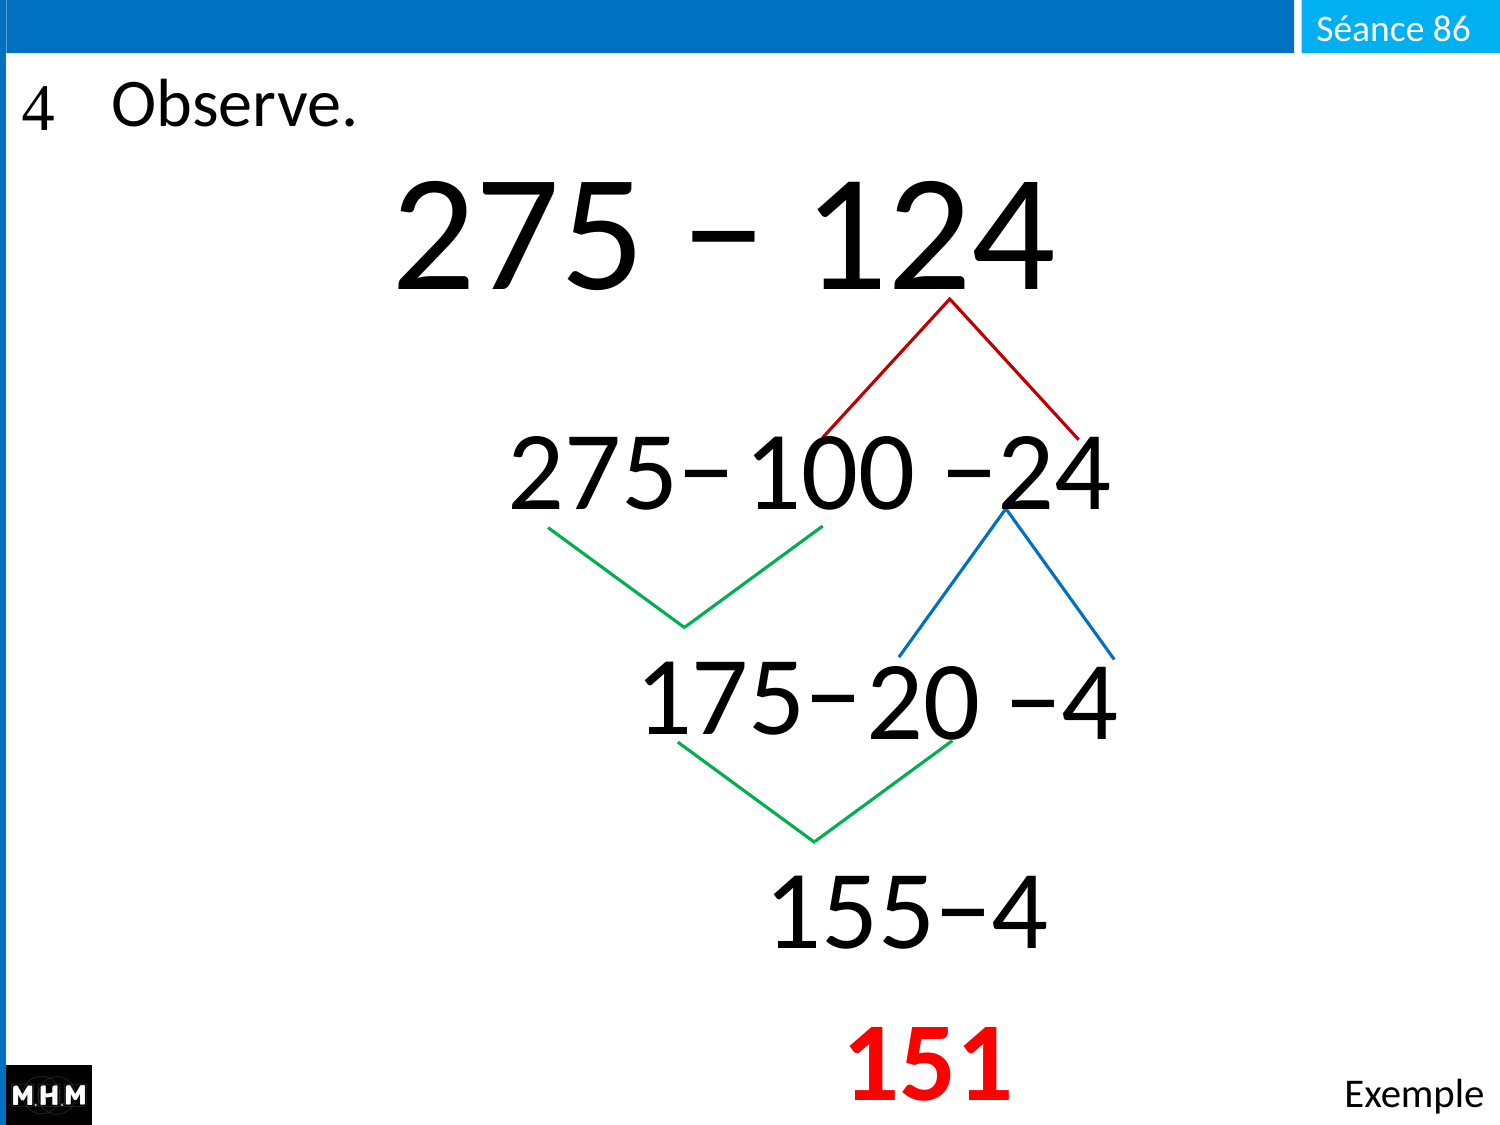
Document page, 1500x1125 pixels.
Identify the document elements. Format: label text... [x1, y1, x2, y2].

text_box 275− [493, 389, 730, 540]
text_box Exemple [1329, 1064, 1500, 1125]
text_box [677, 740, 953, 843]
text_box 100 −24 [730, 389, 1196, 540]
title Observe. [96, 60, 1391, 150]
text_box 20 −4 [851, 619, 1168, 769]
text_box 155−4 [750, 828, 1066, 979]
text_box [898, 507, 1115, 660]
text_box 151 [800, 980, 1056, 1125]
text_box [822, 297, 1079, 440]
text_box 175− [620, 614, 898, 765]
picture [6, 1065, 92, 1125]
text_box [547, 525, 823, 629]
text_box 275 − 124 [376, 115, 1486, 331]
